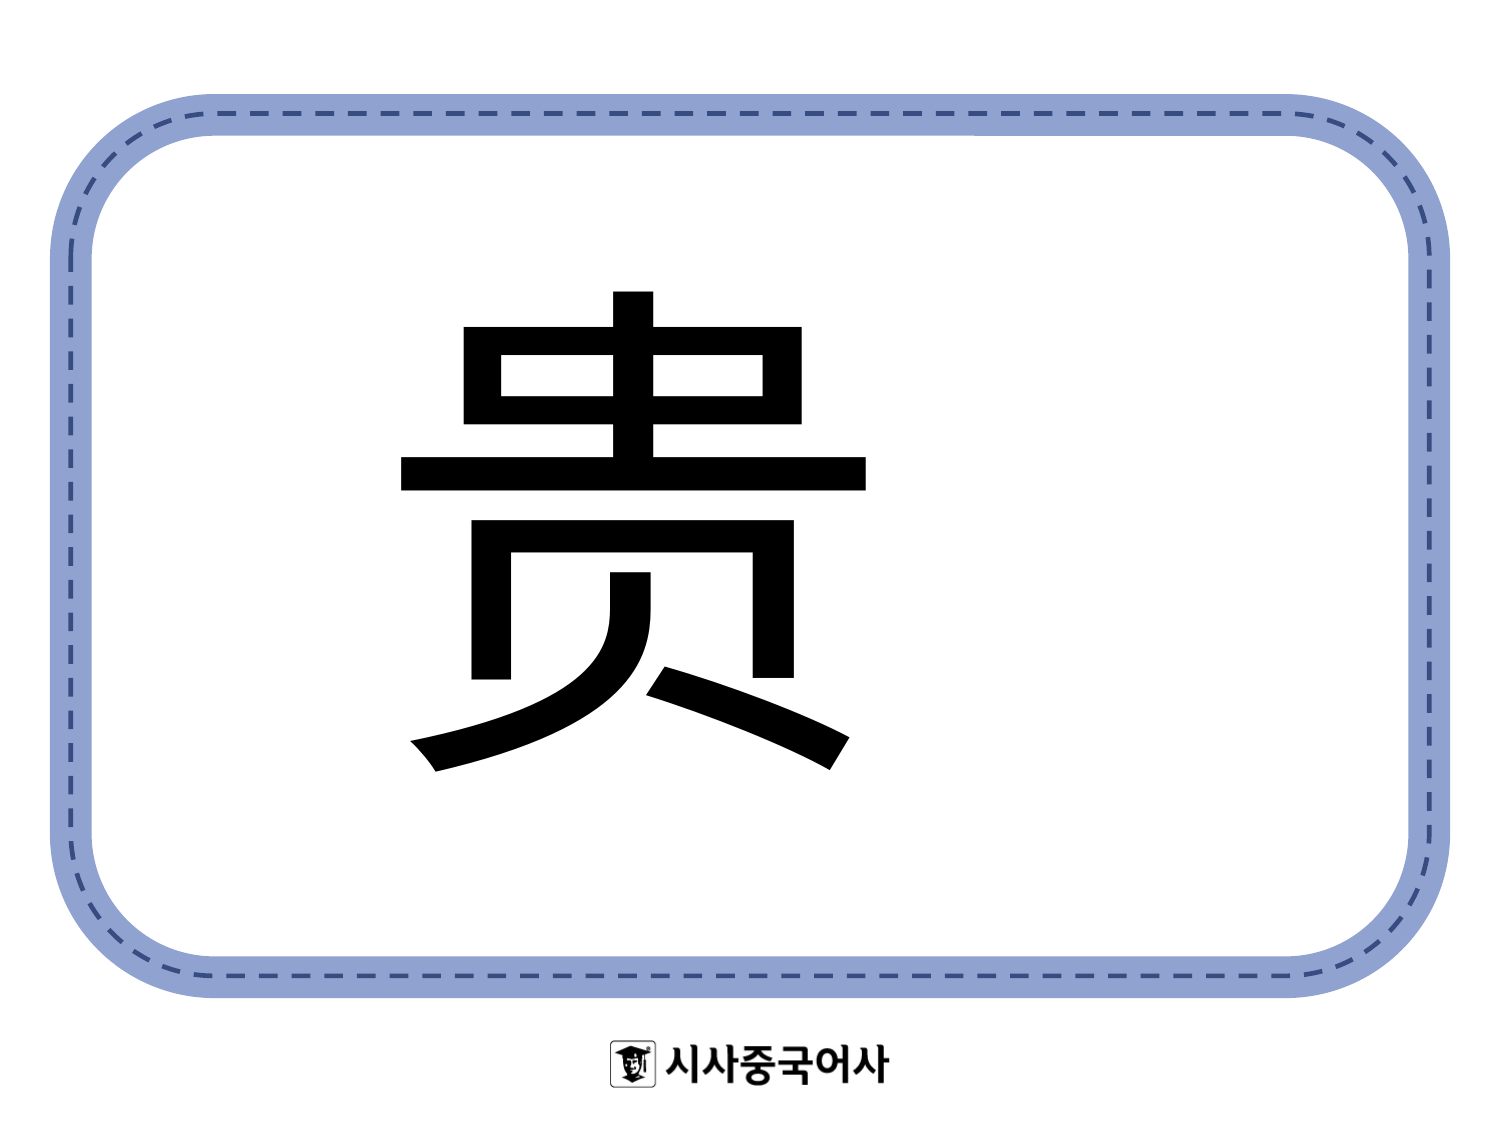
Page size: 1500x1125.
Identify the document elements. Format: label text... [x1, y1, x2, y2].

text_box 贵 [145, 189, 1354, 853]
picture [602, 1034, 898, 1094]
